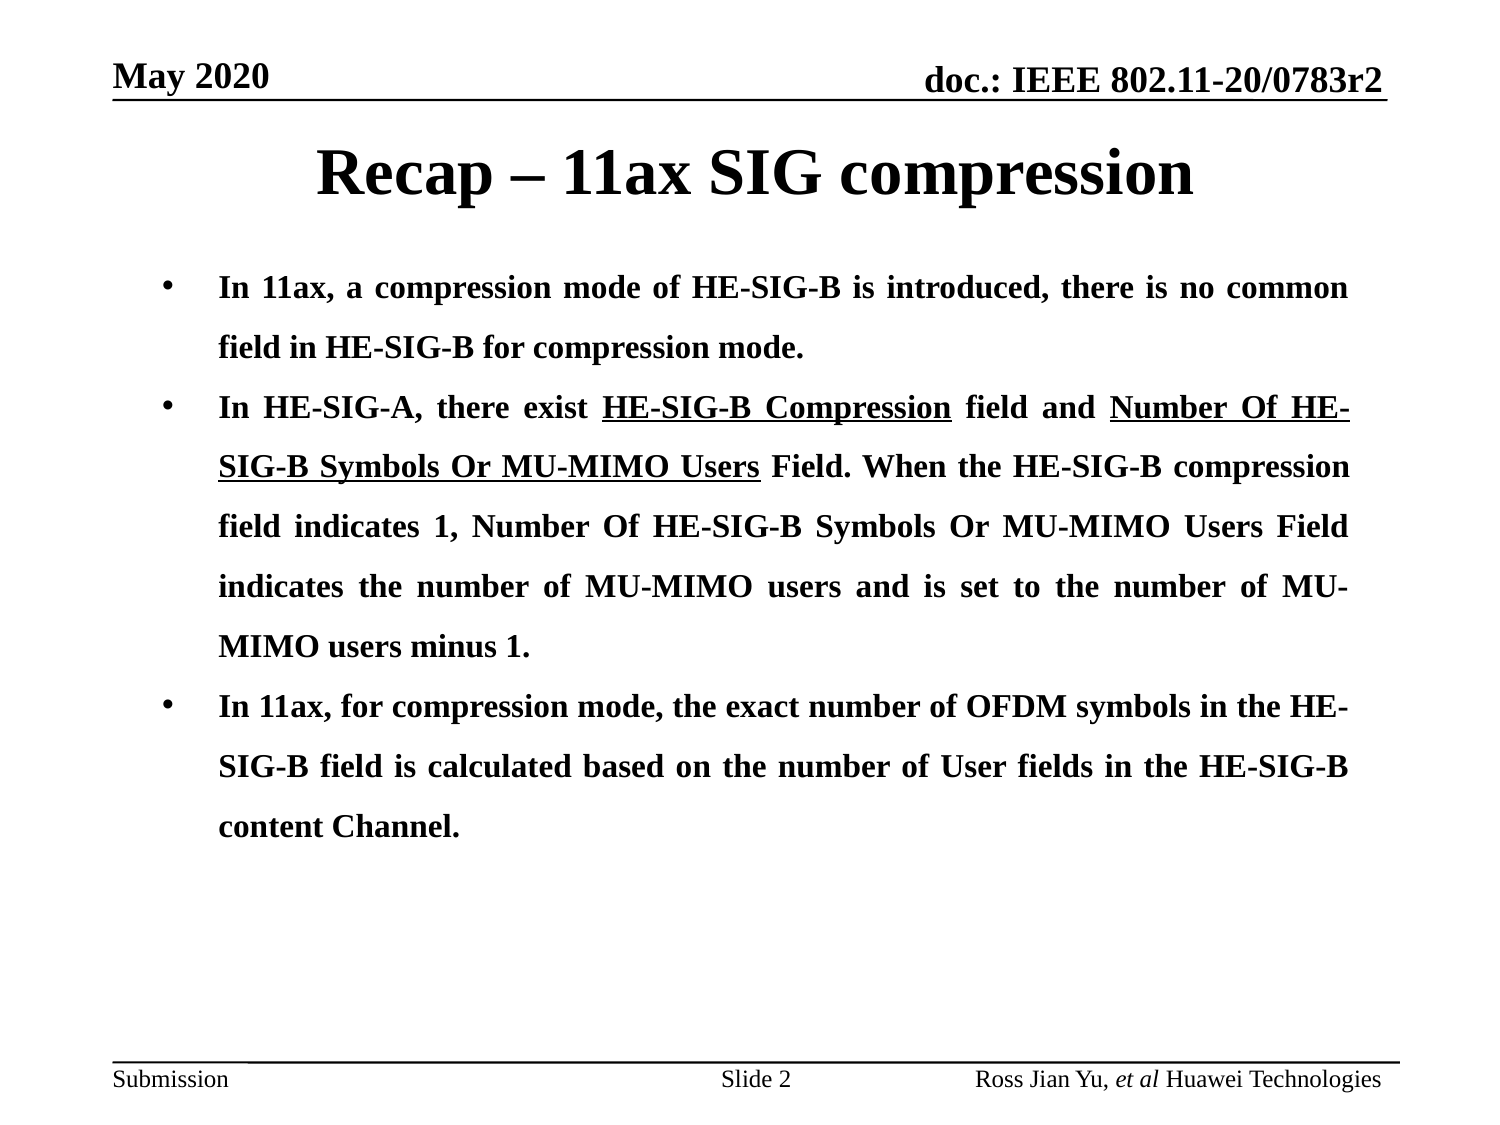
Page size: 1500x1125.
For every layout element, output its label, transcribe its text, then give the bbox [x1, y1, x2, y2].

slide_number Slide 2 [712, 1061, 800, 1093]
list In 11ax, a compression mode of HE-SIG-B is introduced, there is no common field in HE-SIG-B for compression mode. In HE-SIG-A, there exist HE-SIG-B Compression field and Number Of HE-SIG-B Symbols Or MU-MIMO Users Field. When the HE-SIG-B compression field indicates 1, Number Of HE-SIG-B Symbols Or MU-MIMO Users Field indicates the number of MU-MIMO users and is set to the number of MU-MIMO users minus 1. In 11ax, for compression mode, the exact number of OFDM symbols in the HE-SIG-B field is calculated based on the number of User fields in the HE-SIG-B content Channel. [146, 237, 1366, 791]
title Recap – 11ax SIG compression [99, 123, 1413, 212]
